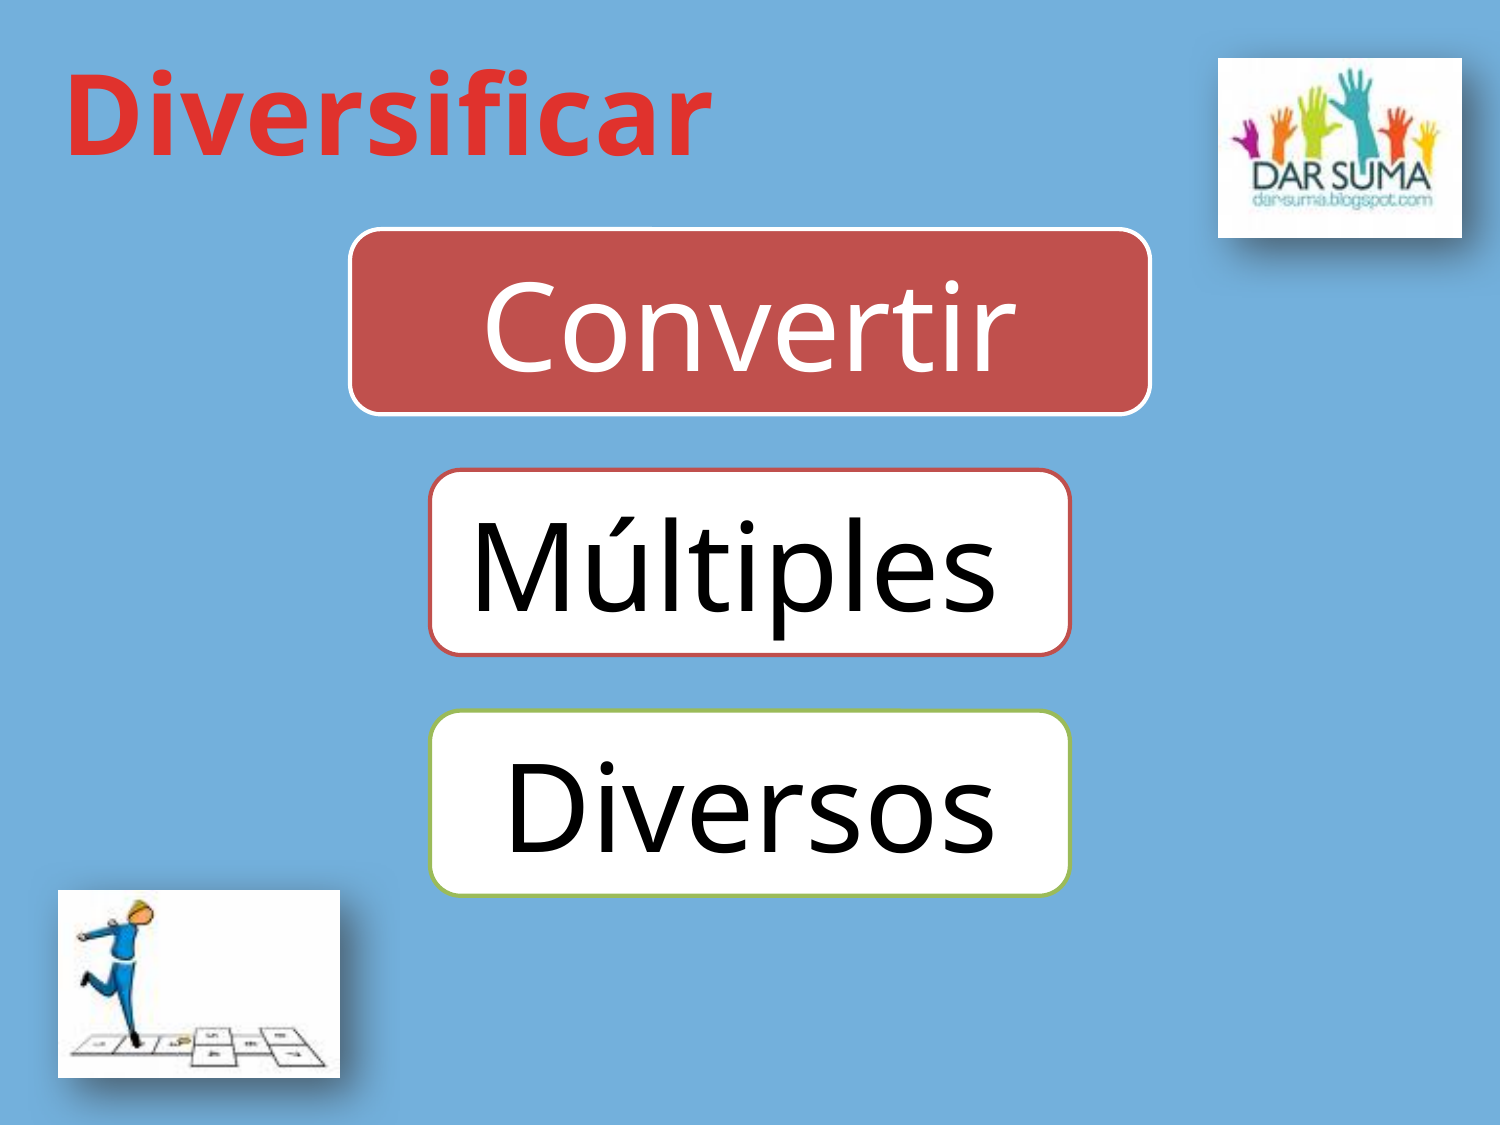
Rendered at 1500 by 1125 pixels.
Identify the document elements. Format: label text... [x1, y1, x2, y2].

picture [58, 890, 341, 1079]
text_box Diversificar [46, 35, 731, 186]
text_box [249, 228, 1251, 897]
picture [1218, 58, 1462, 238]
